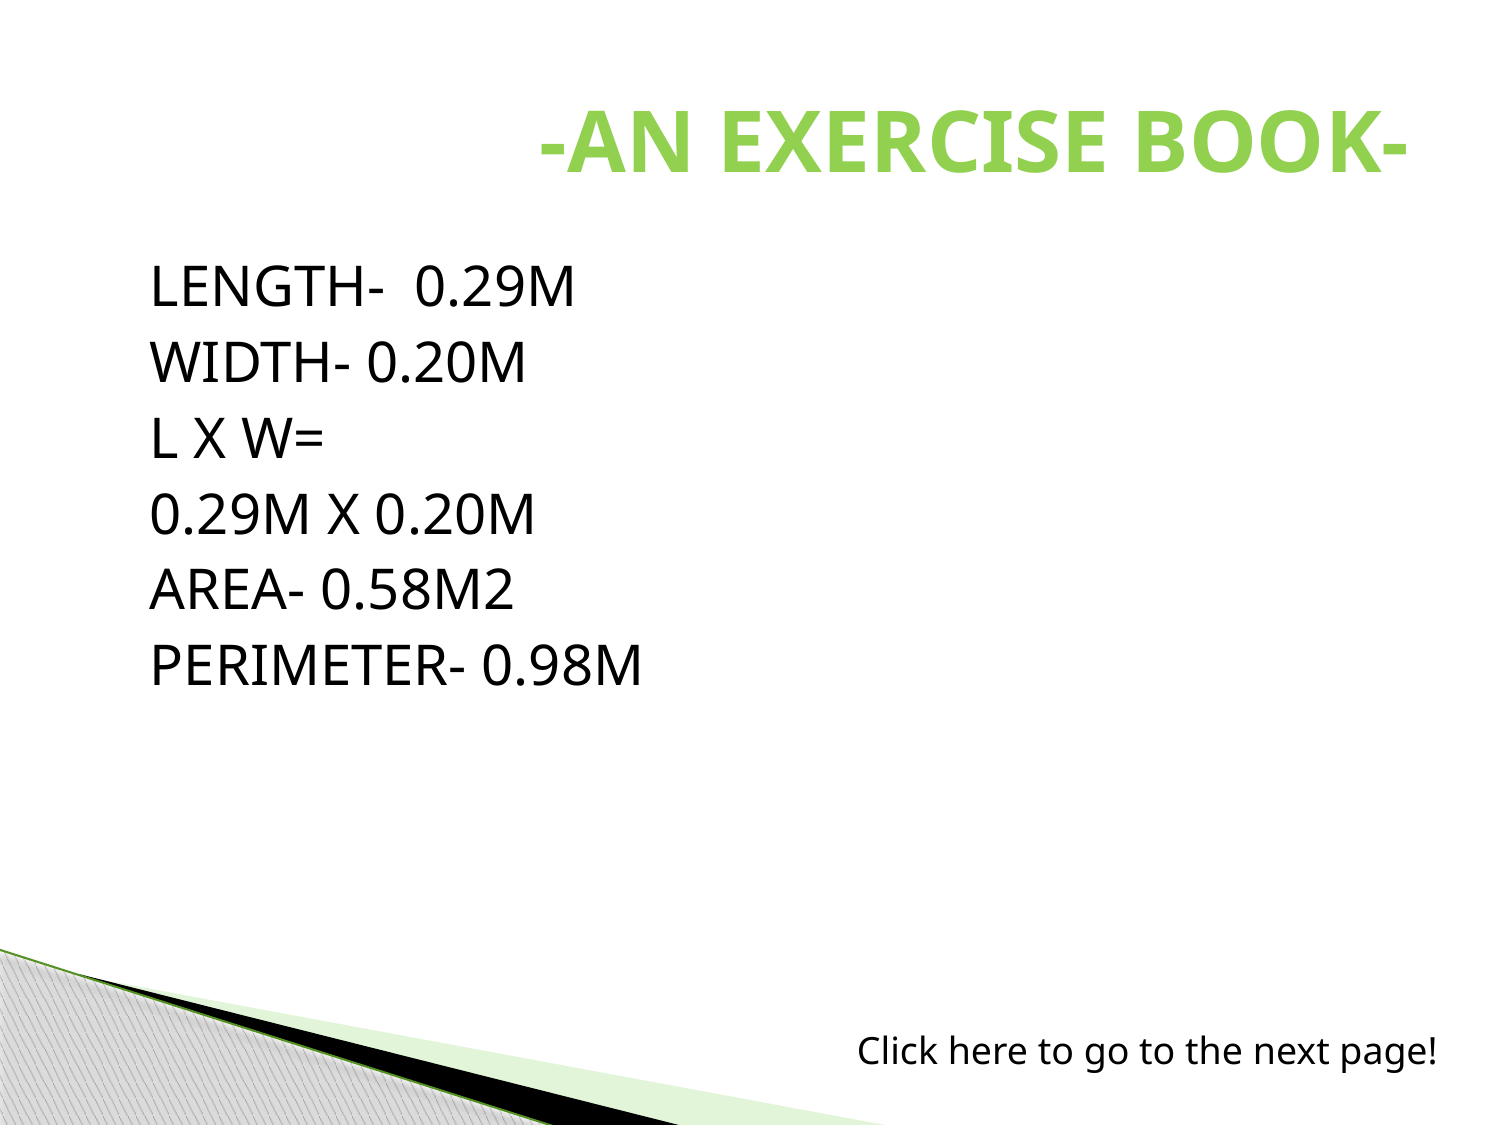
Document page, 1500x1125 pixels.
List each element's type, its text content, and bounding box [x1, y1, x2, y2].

title -AN EXERCISE BOOK- [75, 45, 1425, 233]
list LENGTH- 0.29M WIDTH- 0.20M L X W= 0.29M X 0.20M AREA- 0.58M2 PERIMETER- 0.98M [75, 243, 1425, 986]
text_box Click here to go to the next page! [621, 1019, 1454, 1080]
